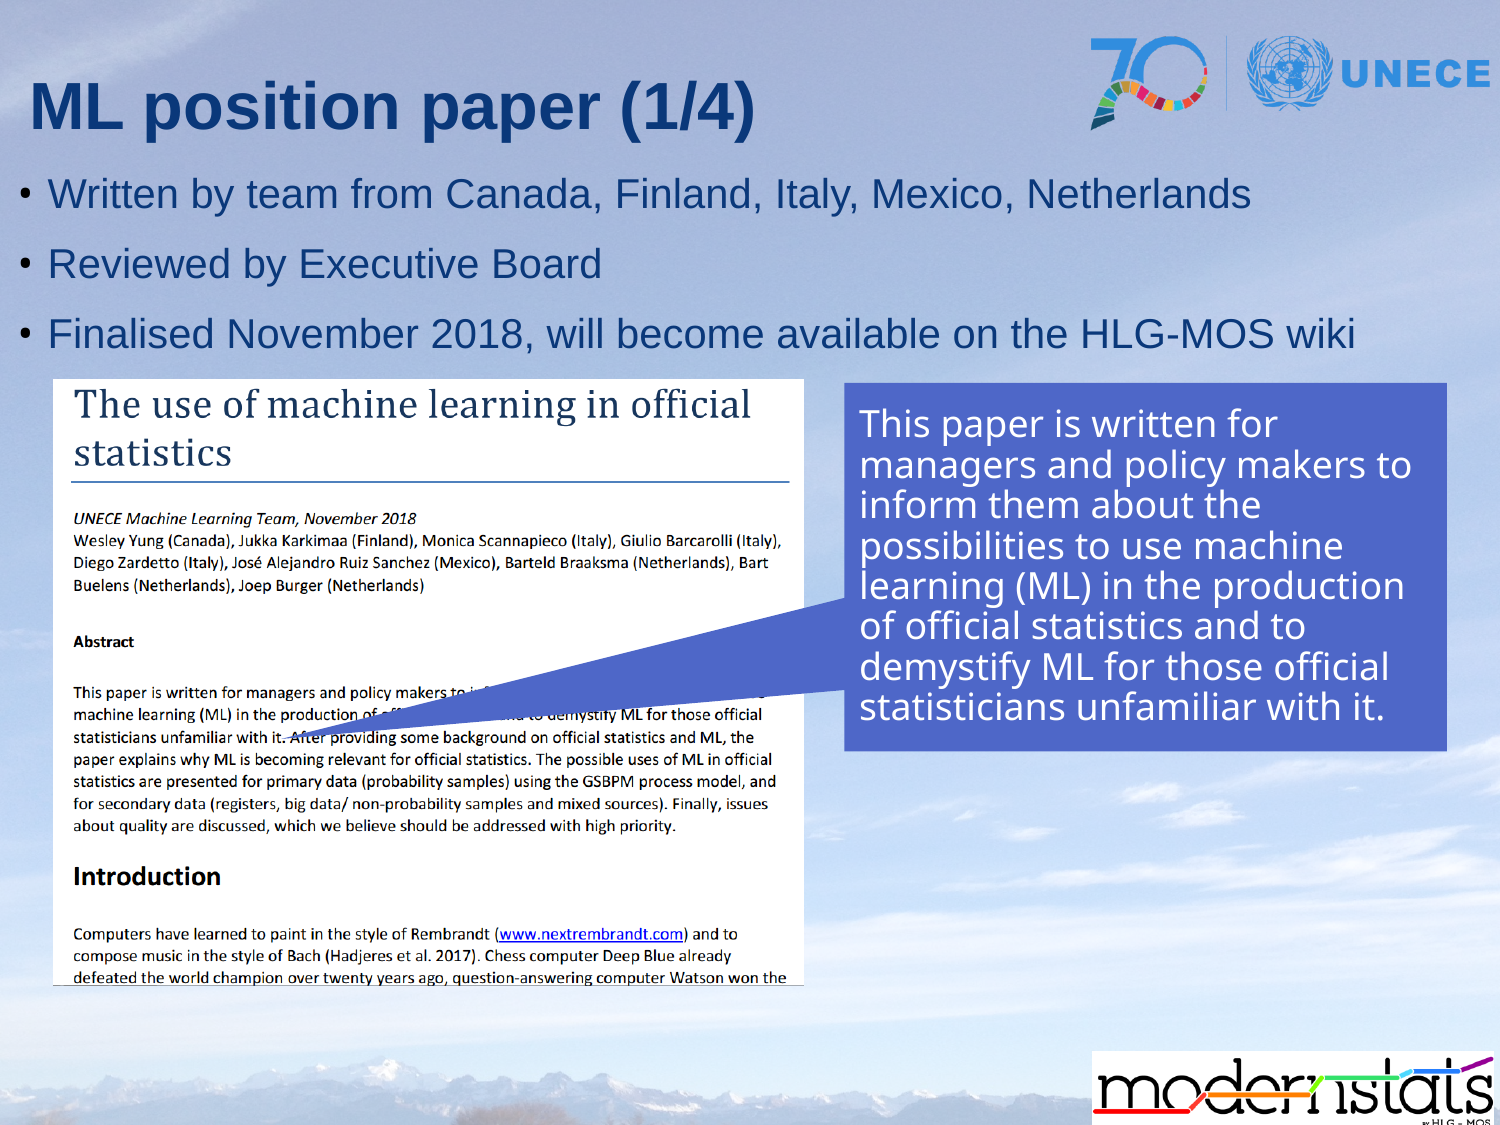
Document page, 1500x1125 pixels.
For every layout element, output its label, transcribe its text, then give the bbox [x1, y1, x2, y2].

picture [1092, 1051, 1494, 1125]
picture [1282, 30, 1500, 133]
text_box This paper is written for managers and policy makers to inform them about the possibilities to use machine learning (ML) in the production of official statistics and to demystify ML for those official statisticians unfamiliar with it. [809, 380, 1450, 754]
picture [52, 379, 805, 986]
title ML position paper (1/4) [29, 19, 1282, 145]
list Written by team from Canada, Finland, Italy, Mexico, Netherlands Reviewed by Executive Board Finalised November 2018, will become available on the HLG-MOS wiki [17, 172, 1459, 1024]
